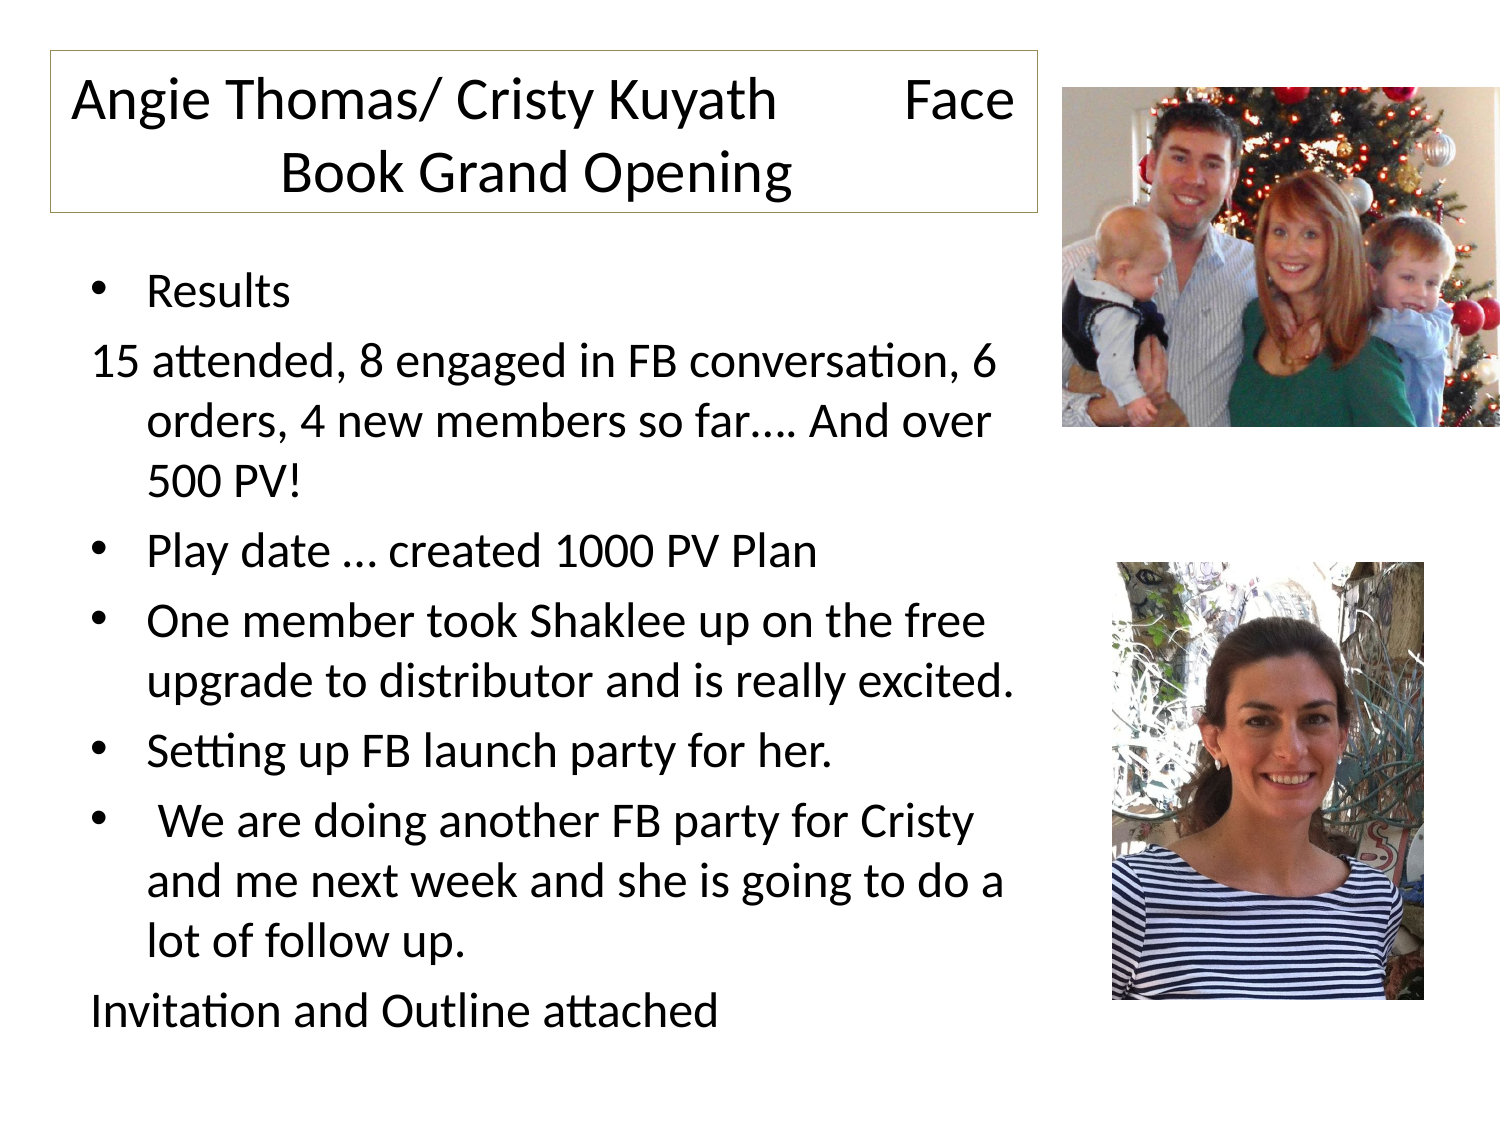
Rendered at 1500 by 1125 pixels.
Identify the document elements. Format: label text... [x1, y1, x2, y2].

title Angie Thomas/ Cristy Kuyath Face Book Grand Opening [50, 50, 1038, 213]
list Results 15 attended, 8 engaged in FB conversation, 6 orders, 4 new members so far…. And over 500 PV! Play date … created 1000 PV Plan One member took Shaklee up on the free upgrade to distributor and is really excited. Setting up FB launch party for her. We are doing another FB party for Cristy and me next week and she is going to do a lot of follow up. Invitation and Outline attached [75, 249, 1075, 1075]
picture [1062, 87, 1500, 427]
picture [1112, 562, 1424, 1001]
